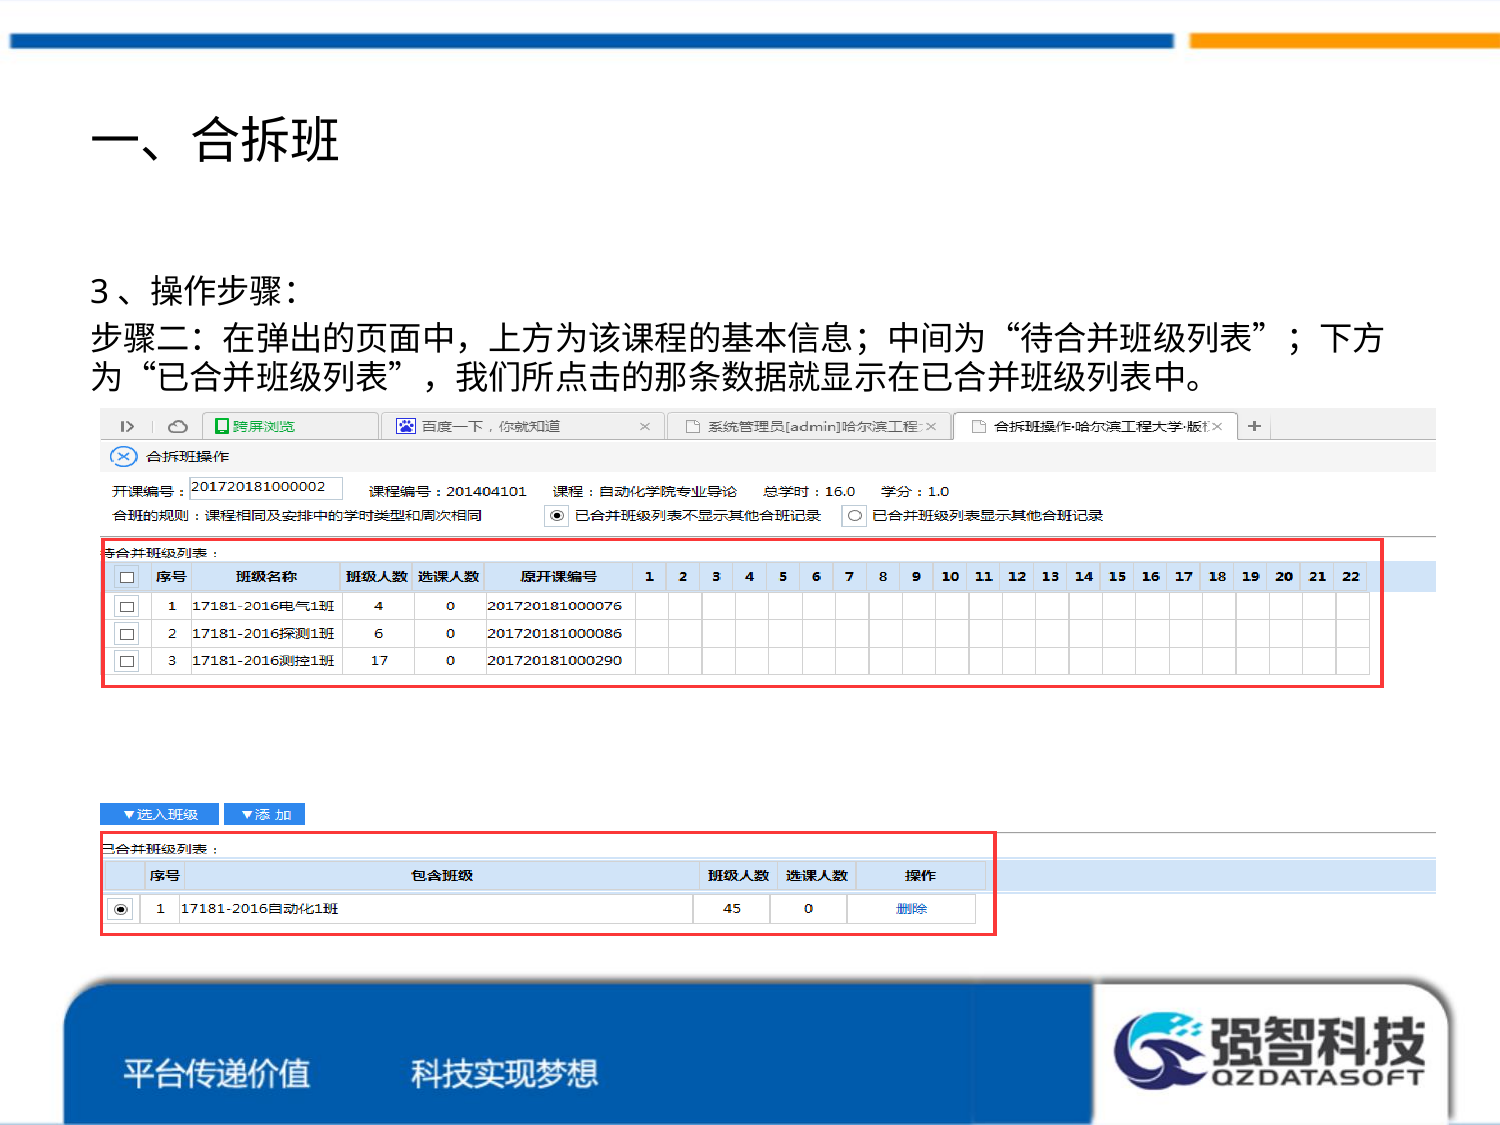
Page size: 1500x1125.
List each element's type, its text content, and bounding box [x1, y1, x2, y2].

list 3、操作步骤： 步骤二：在弹出的页面中，上方为该课程的基本信息；中间为“待合并班级列表”；下方为“已合并班级列表”，我们所点击的那条数据就显示在已合并班级列表中。 [74, 262, 1426, 1006]
title 一、合拆班 [74, 44, 1426, 233]
picture [0, 0, 1500, 1125]
